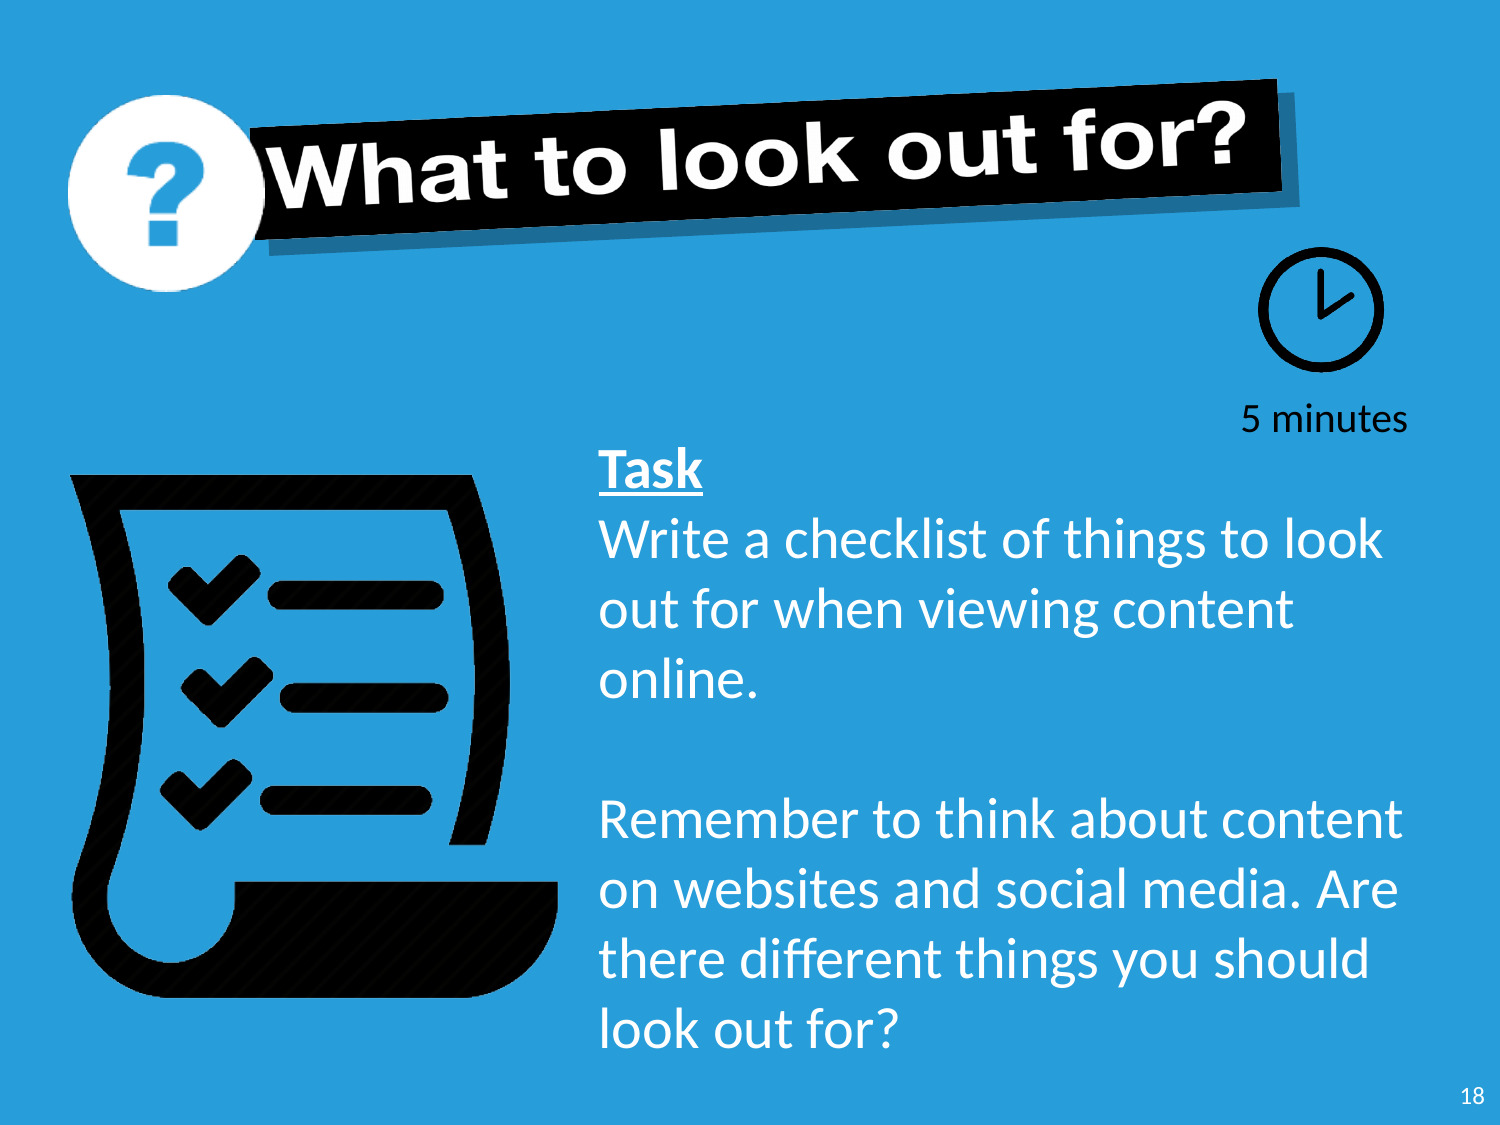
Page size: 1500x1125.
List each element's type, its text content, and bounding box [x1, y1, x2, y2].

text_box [1225, 226, 1455, 450]
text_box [265, 102, 1298, 232]
picture [68, 95, 418, 292]
picture [0, 422, 628, 1051]
text_box Task Write a checklist of things to look out for when viewing content online. Remember to think about content on websites and social media. Are there different things you should look out for? [584, 422, 1462, 1068]
slide_number 18 [1162, 1065, 1500, 1125]
picture [801, 79, 1277, 102]
